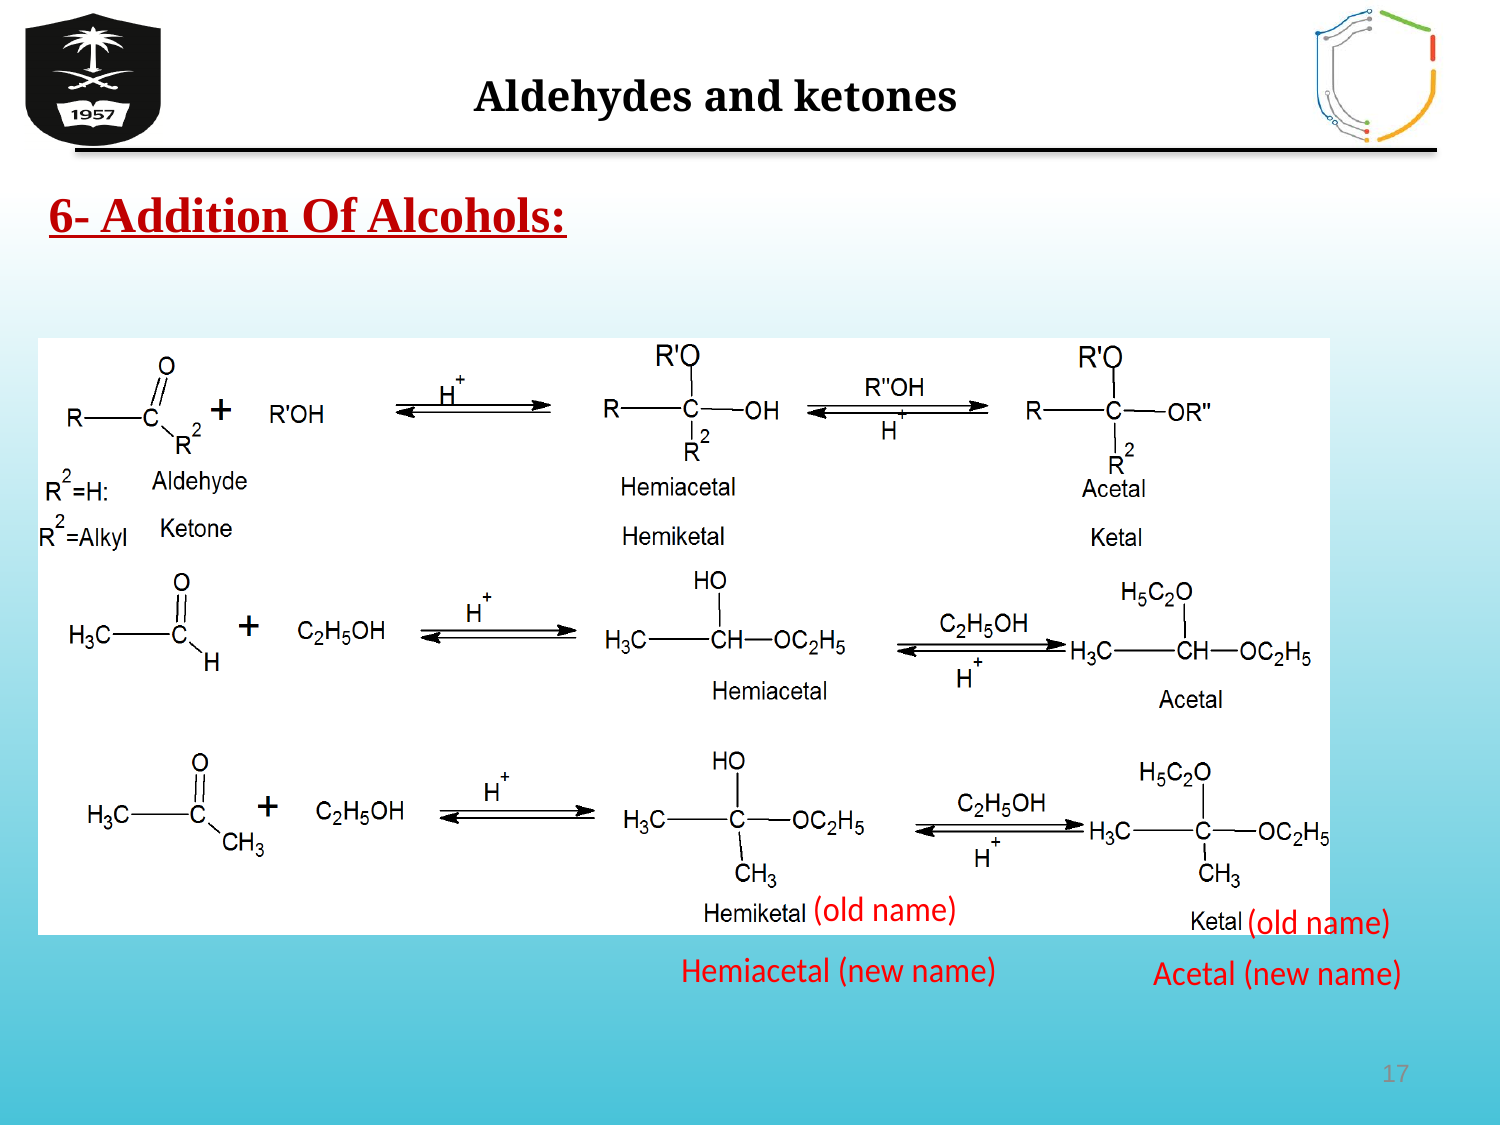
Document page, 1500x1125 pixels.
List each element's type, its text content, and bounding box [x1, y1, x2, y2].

text_box 6- Addition Of Alcohols: [33, 174, 595, 250]
text_box Aldehydes and ketones [458, 62, 973, 128]
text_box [38, 337, 1402, 996]
picture [1287, 0, 1463, 165]
picture [24, 12, 163, 151]
slide_number 17 [1074, 1042, 1425, 1103]
